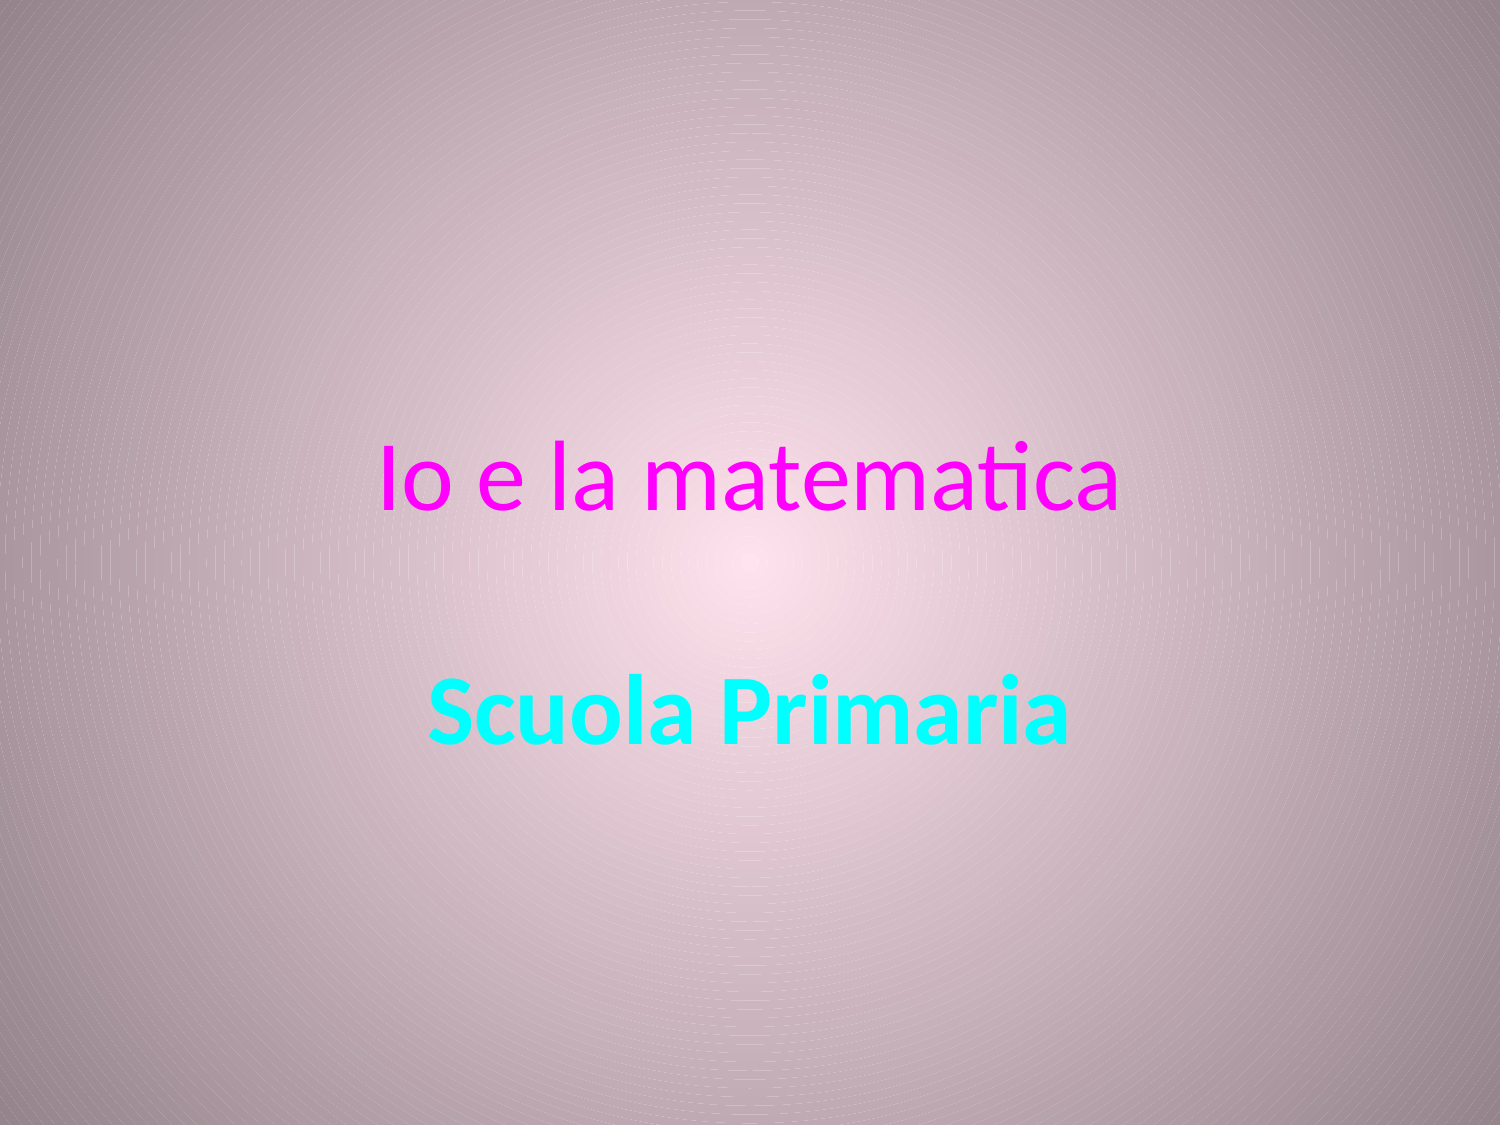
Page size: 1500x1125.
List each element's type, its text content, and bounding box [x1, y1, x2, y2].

subtitle Scuola Primaria [225, 637, 1275, 925]
title Io e la matematica [112, 349, 1388, 591]
